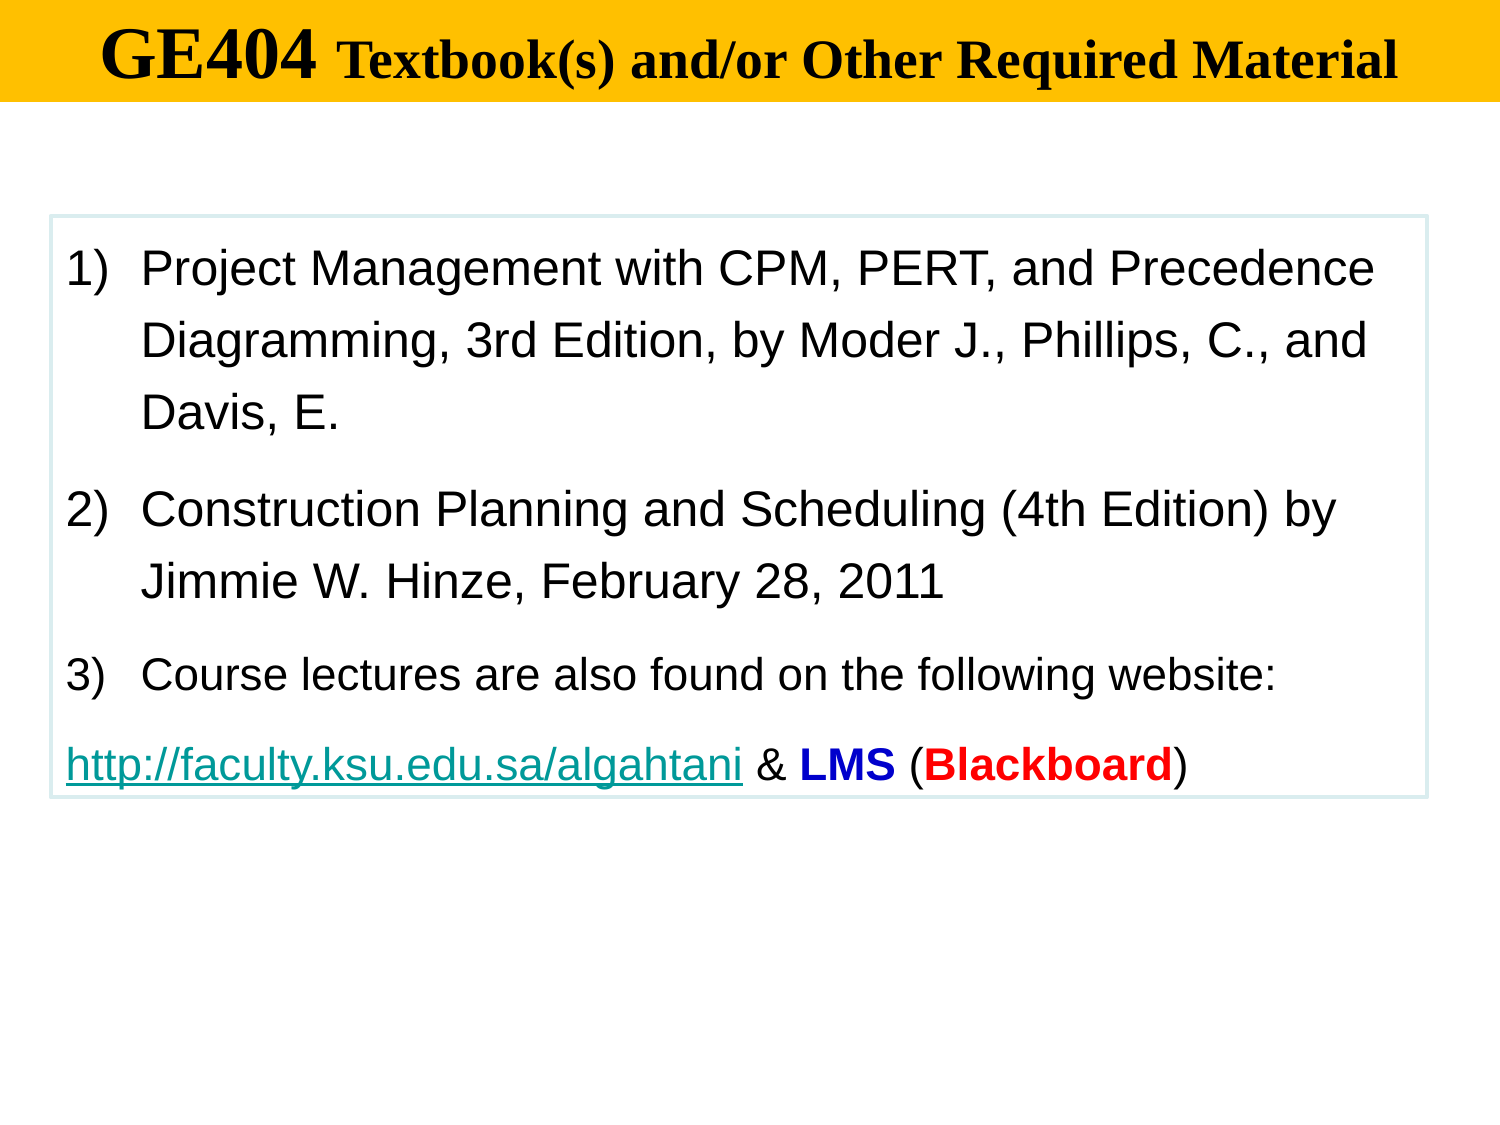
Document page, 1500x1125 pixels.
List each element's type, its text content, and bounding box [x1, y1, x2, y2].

text_box Project Management with CPM, PERT, and Precedence Diagramming, 3rd Edition, by Moder J., Phillips, C., and Davis, E. Construction Planning and Scheduling (4th Edition) by Jimmie W. Hinze, February 28, 2011 Course lectures are also found on the following website: http://faculty.ksu.edu.sa/algahtani & LMS (Blackboard) [49, 214, 1429, 799]
title GE404 Textbook(s) and/or Other Required Material [0, 0, 1500, 103]
